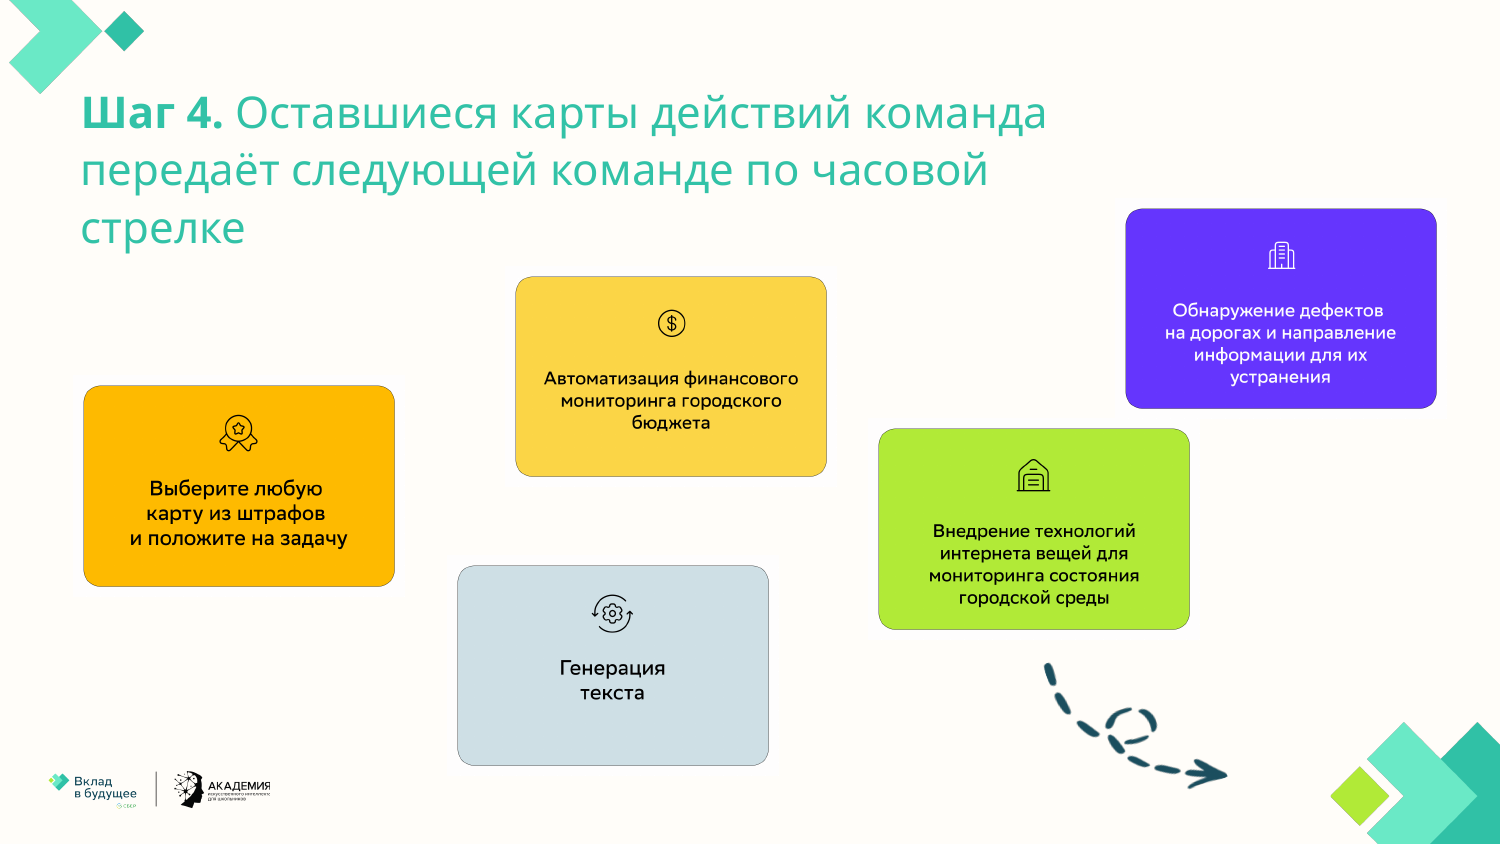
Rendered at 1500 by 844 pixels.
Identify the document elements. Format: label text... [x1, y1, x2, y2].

text_box Шаг 4. Оставшиеся карты действий команда передаёт следующей команде по часовой стрелке [73, 71, 1154, 260]
picture [31, 756, 270, 826]
picture [868, 197, 1447, 821]
picture [504, 265, 837, 488]
picture [72, 375, 405, 597]
picture [1330, 722, 1500, 844]
picture [9, 0, 144, 94]
picture [447, 554, 780, 777]
